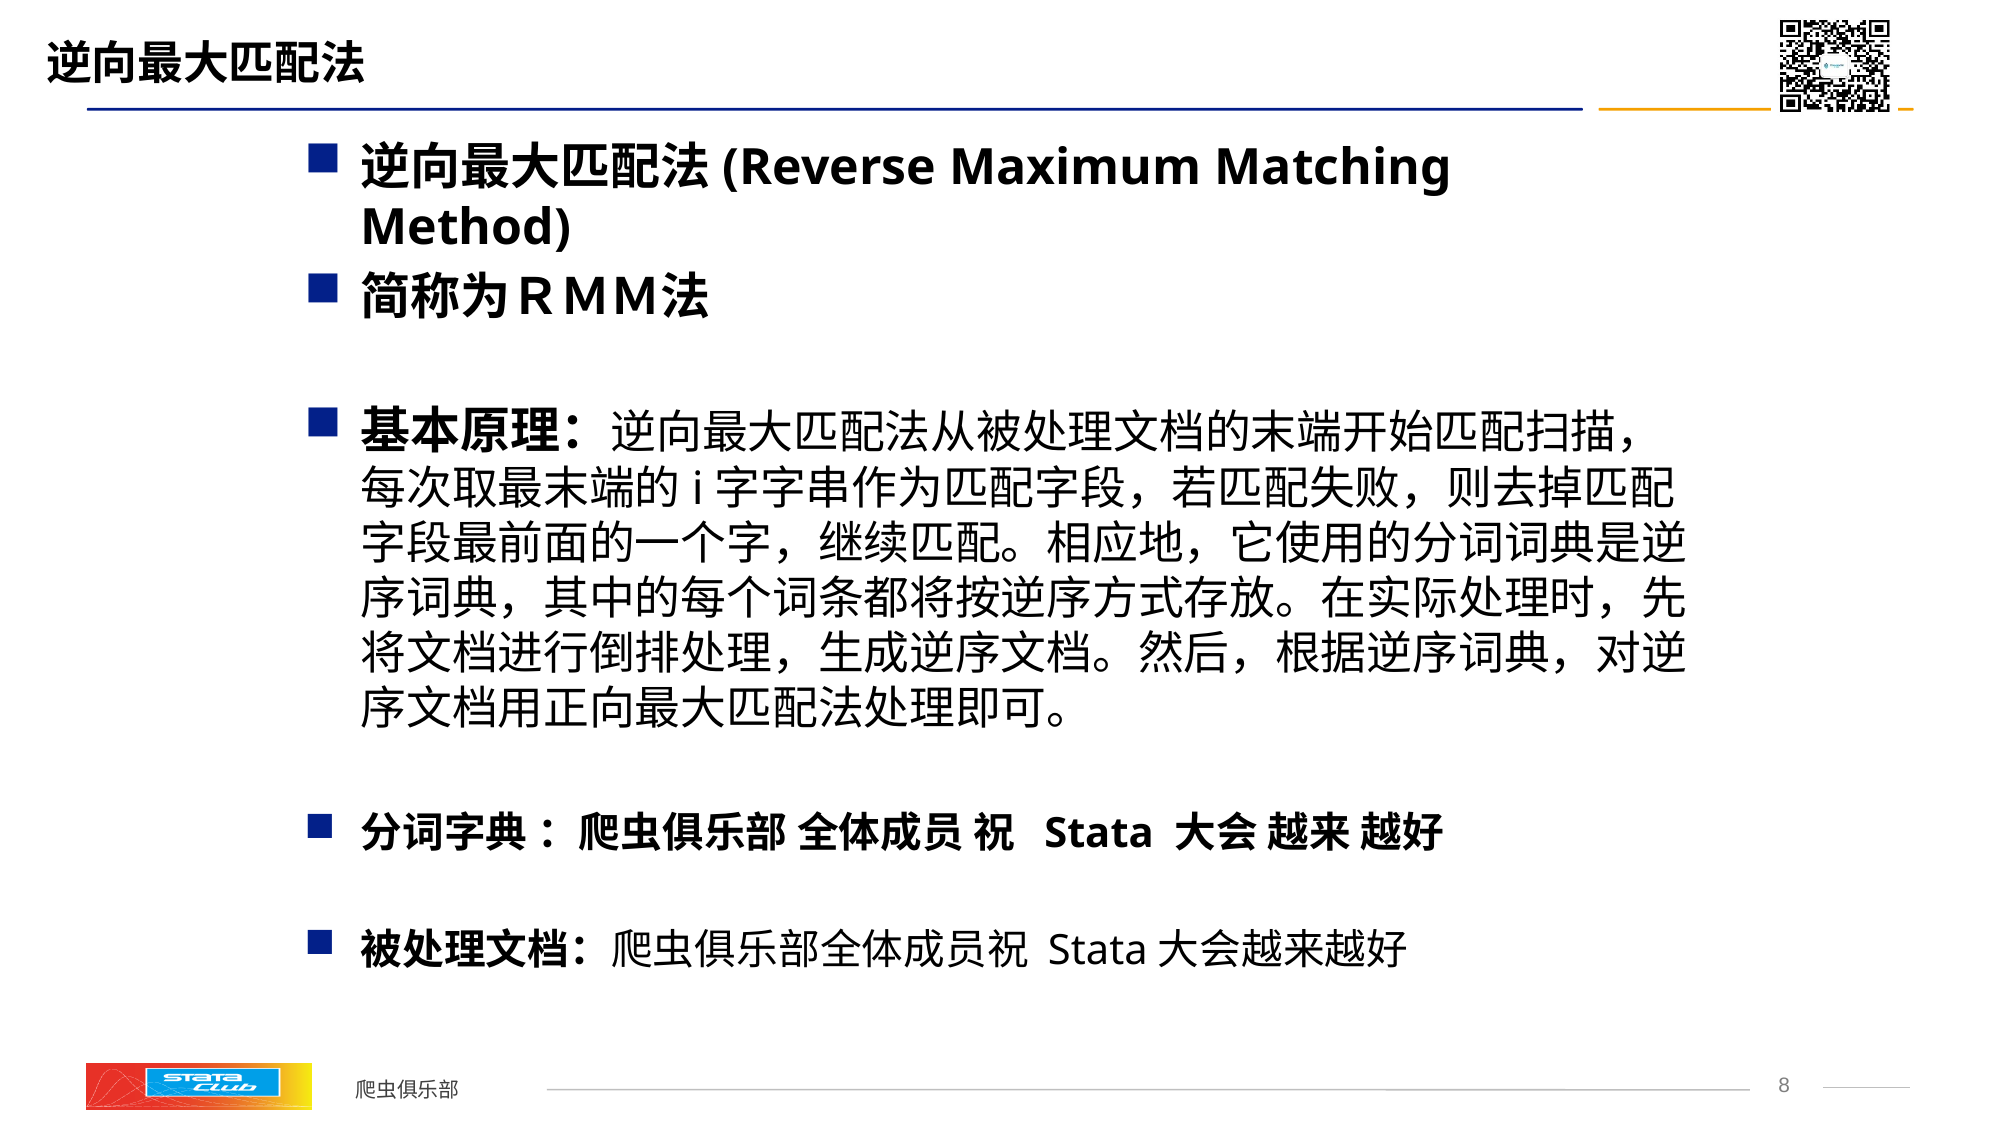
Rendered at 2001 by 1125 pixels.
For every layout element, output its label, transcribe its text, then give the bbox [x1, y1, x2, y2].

picture [86, 1063, 312, 1110]
picture [1771, 12, 1898, 119]
title 逆向最大匹配法 [30, 25, 1851, 97]
list 逆向最大匹配法(Reverse Maximum Matching Method) 简称为ＲＭＭ法 基本原理：逆向最大匹配法从被处理文档的末端开始匹配扫描，每次取最末端的i字字串作为匹配字段，若匹配失败，则去掉匹配字段最前面的一个字，继续匹配。相应地，它使用的分词词典是逆序词典，其中的每个词条都将按逆序方式存放。在实际处理时，先将文档进行倒排处理，生成逆序文档。然后，根据逆序词典，对逆序文档用正向最大匹配法处理即可。 分词字典 ：爬虫俱乐部 全体成员 祝 Stata 大会 越来 越好 被处理文档：爬虫俱乐部全体成员祝 Stata大会越来越好 [289, 126, 1704, 995]
